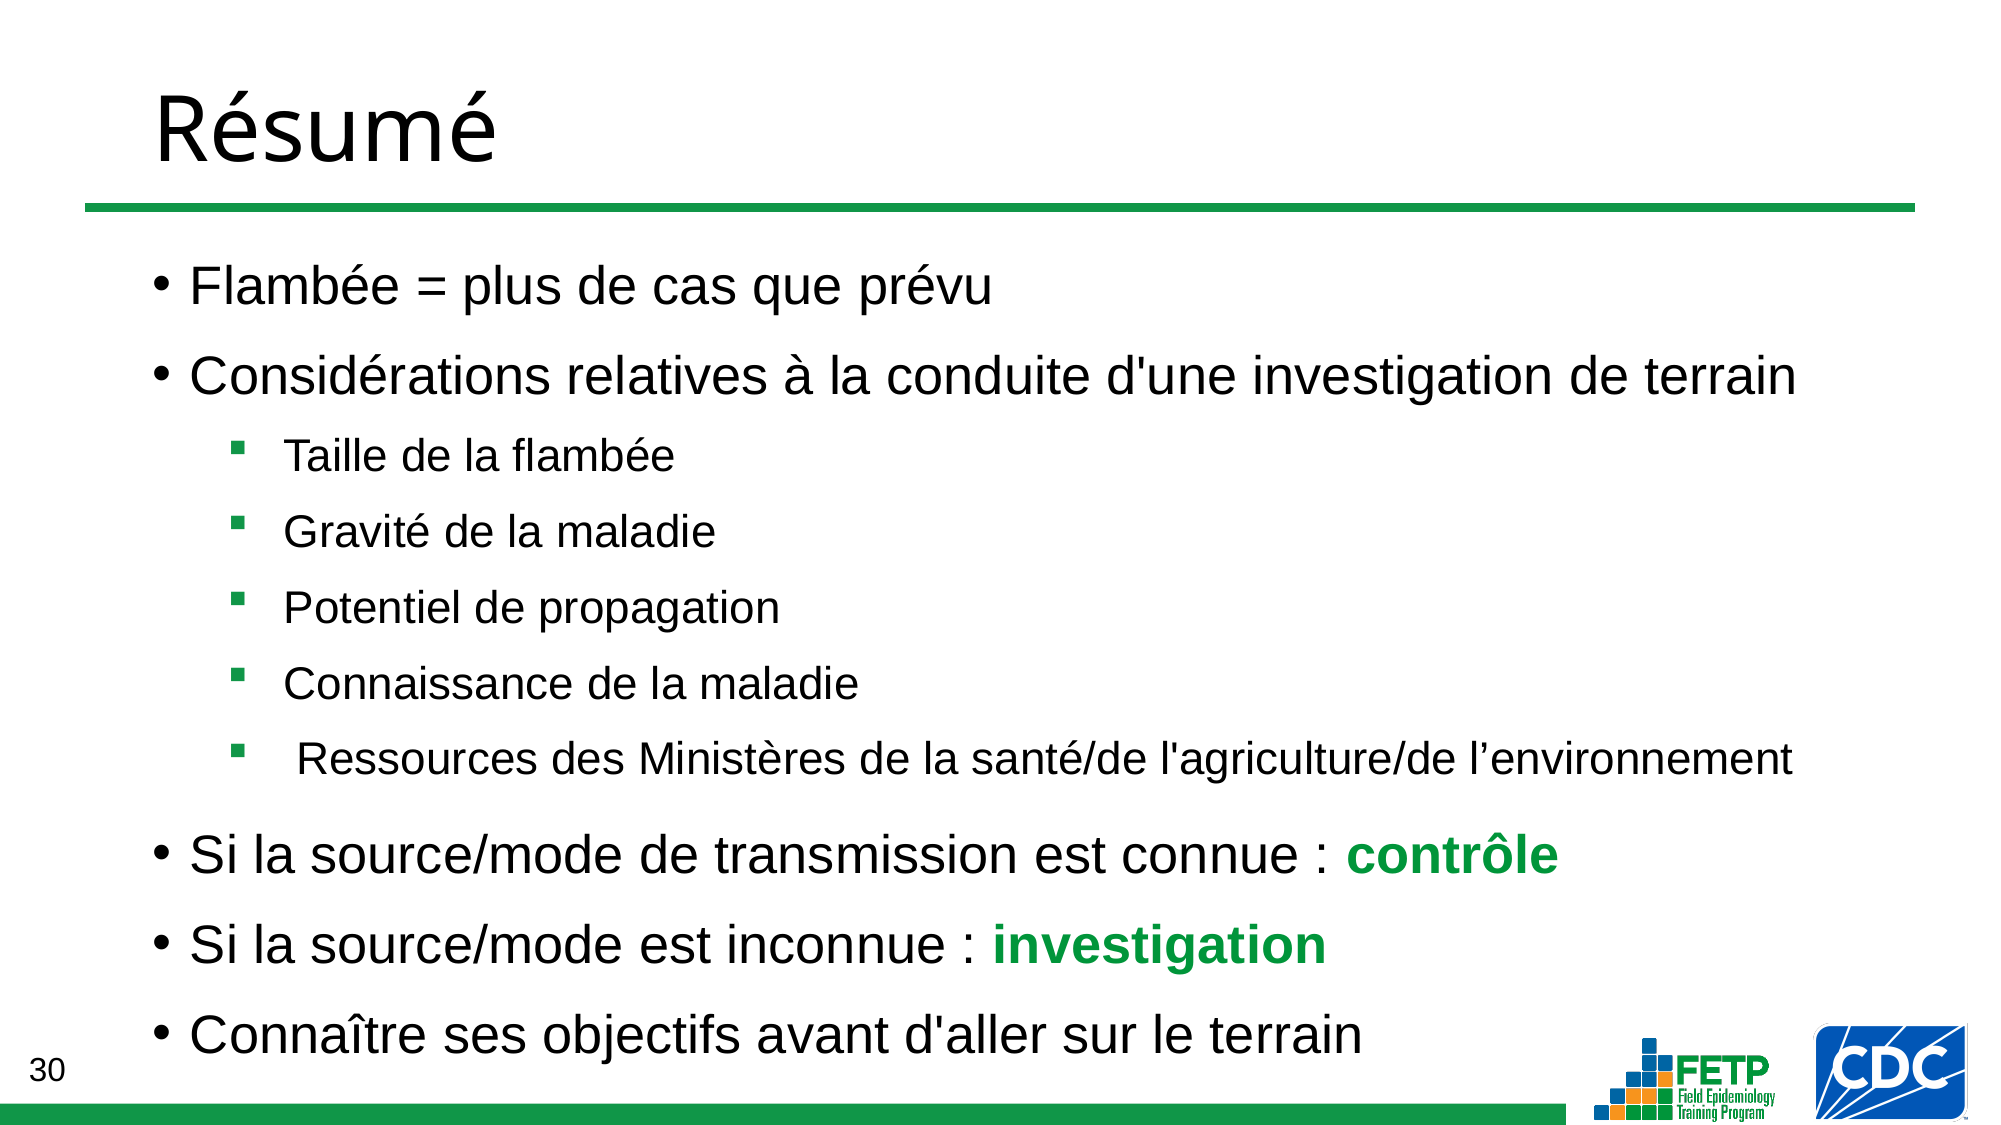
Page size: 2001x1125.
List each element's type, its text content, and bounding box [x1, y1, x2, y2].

text_box Résumé [137, 75, 1863, 207]
list Flambée = plus de cas que prévu Considérations relatives à la conduite d'une investigation de terrain Taille de la flambée Gravité de la maladie Potentiel de propagation Connaissance de la maladie Ressources des Ministères de la santé/de l'agriculture/de l’environnement Si la source/mode de transmission est connue : contrôle Si la source/mode est inconnue : investigation Connaître ses objectifs avant d'aller sur le terrain [137, 242, 1863, 1101]
picture [1813, 1023, 1968, 1122]
picture [1594, 1101, 1775, 1122]
